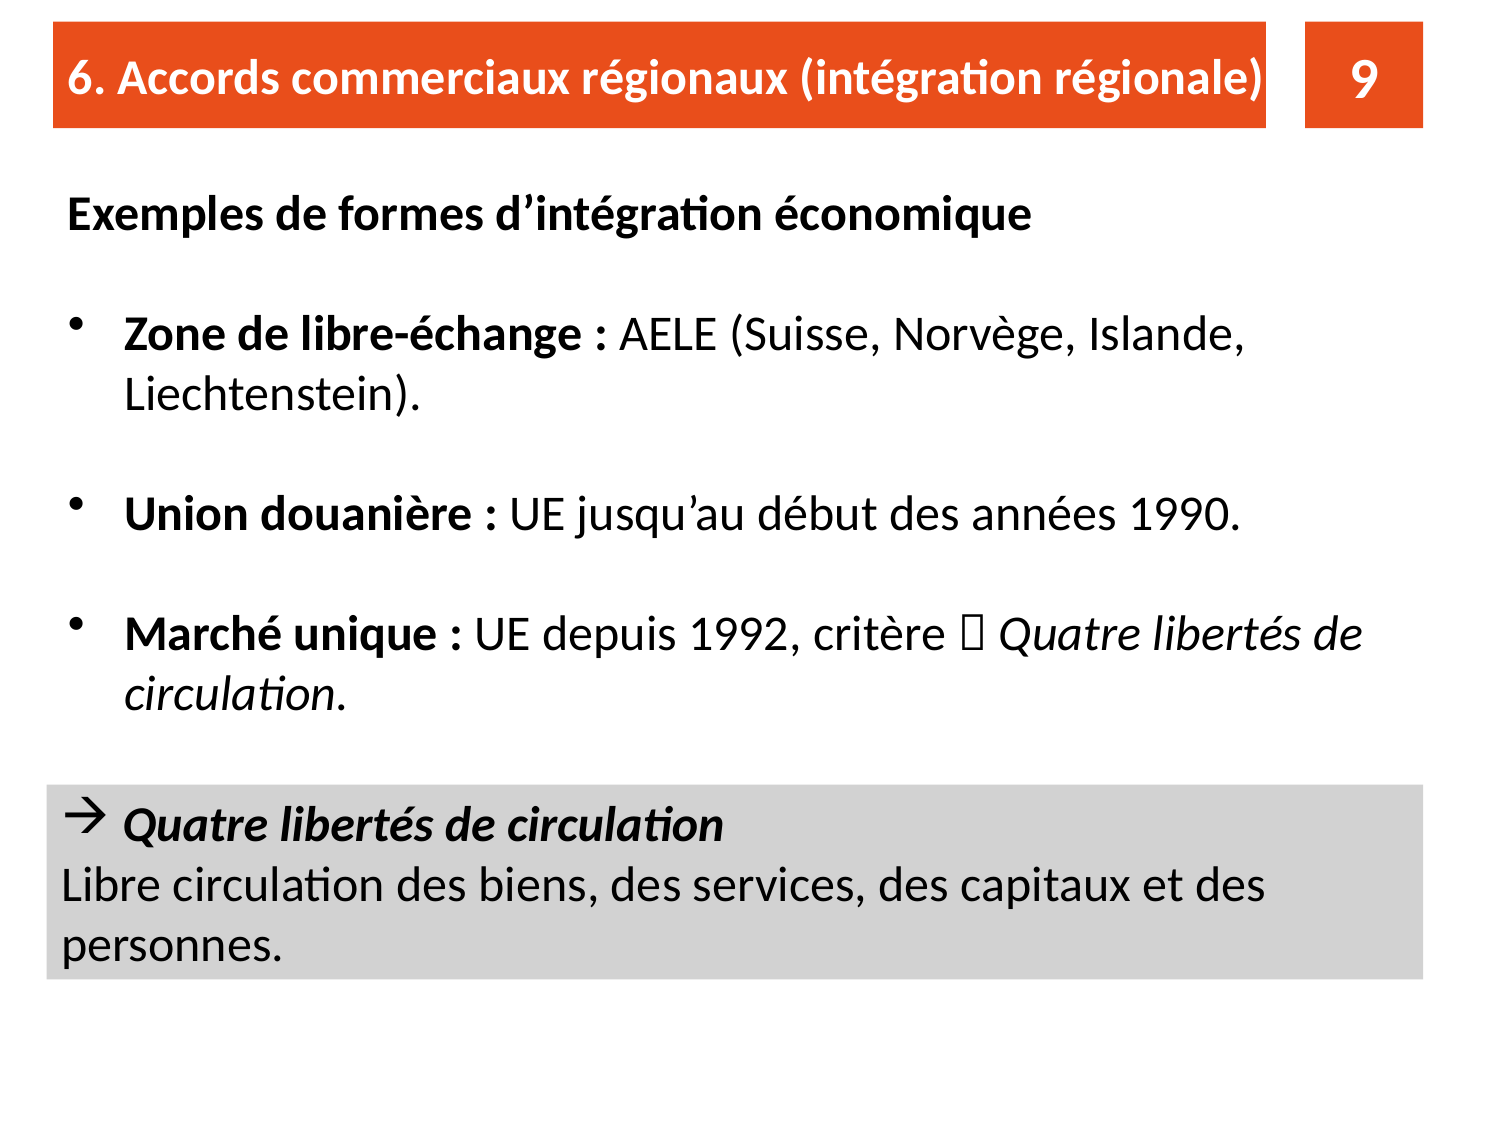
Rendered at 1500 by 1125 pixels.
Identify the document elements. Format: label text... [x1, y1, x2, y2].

text_box 9 [1305, 21, 1424, 129]
text_box Quatre libertés de circulation Libre circulation des biens, des services, des capitaux et des personnes. [46, 784, 1424, 980]
text_box Exemples de formes d’intégration économique Zone de libre-échange : AELE (Suisse, Norvège, Islande, Liechtenstein). Union douanière : UE jusqu’au début des années 1990. Marché unique : UE depuis 1992, critère  Quatre libertés de circulation. [53, 172, 1447, 728]
text_box 6. Accords commerciaux régionaux (intégration régionale) [53, 21, 1266, 129]
